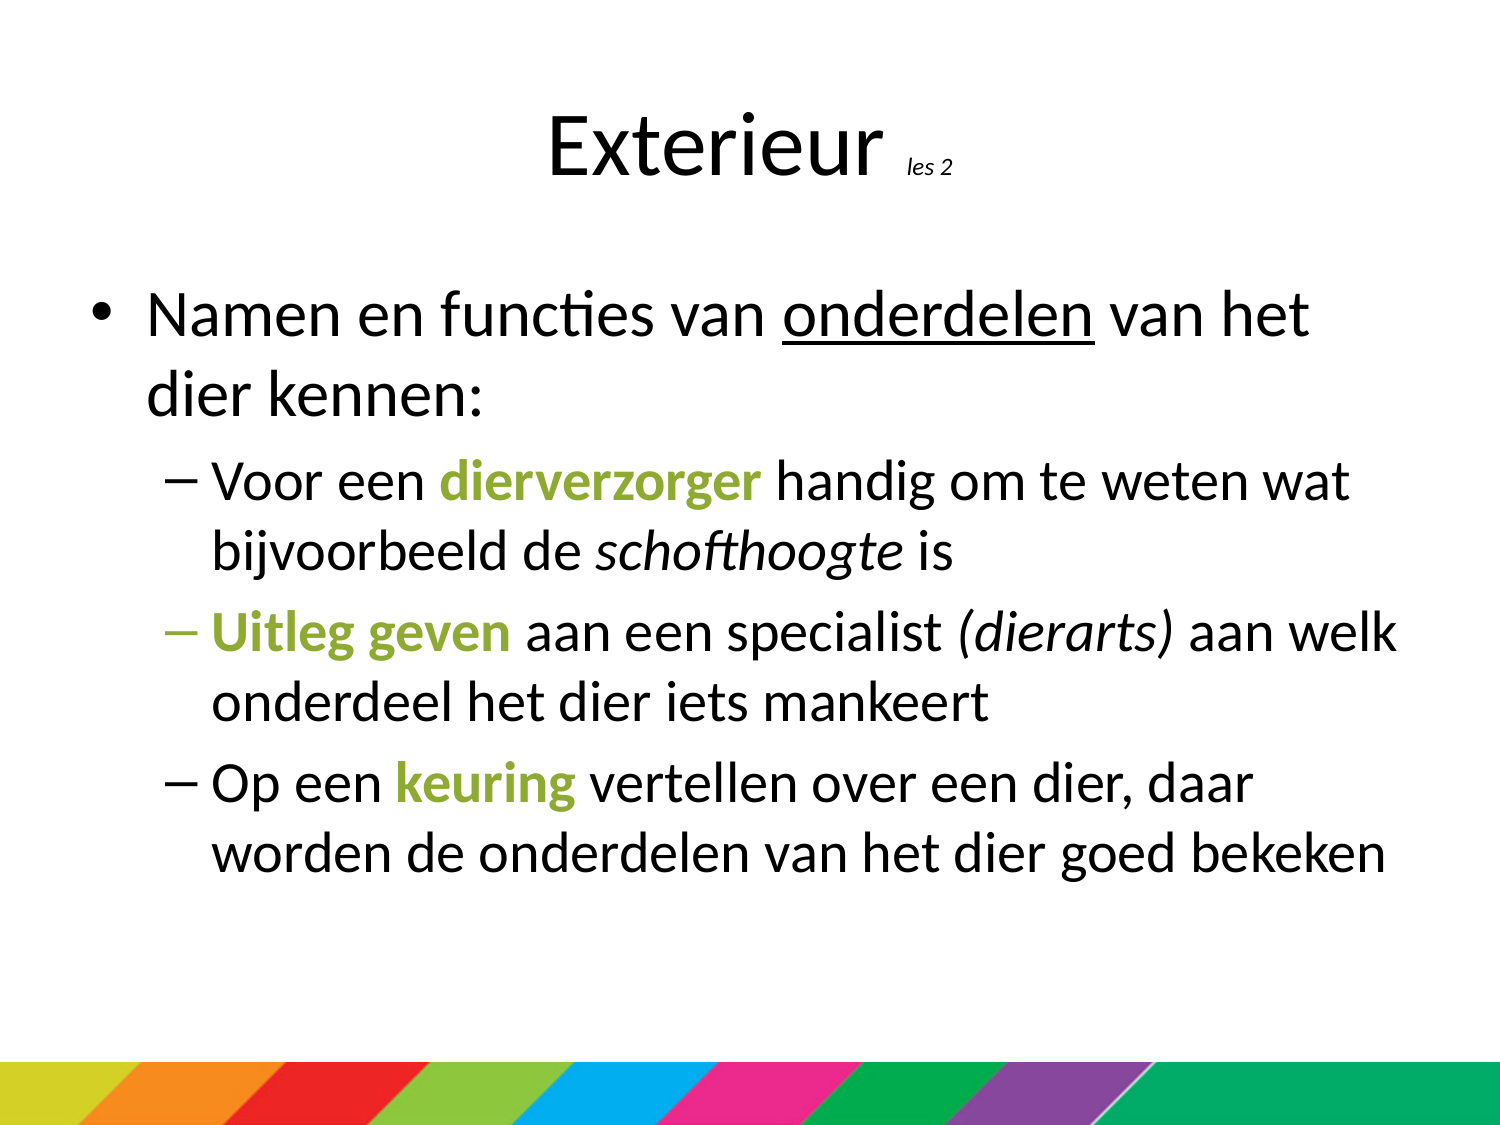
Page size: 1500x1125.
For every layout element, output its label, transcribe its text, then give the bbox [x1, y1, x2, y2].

list Namen en functies van onderdelen van het dier kennen: Voor een dierverzorger handig om te weten wat bijvoorbeeld de schofthoogte is Uitleg geven aan een specialist (dierarts) aan welk onderdeel het dier iets mankeert Op een keuring vertellen over een dier, daar worden de onderdelen van het dier goed bekeken [75, 262, 1425, 1005]
picture [0, 1062, 574, 1125]
title Exterieur les 2 [75, 45, 1425, 233]
picture [656, 1062, 1500, 1125]
